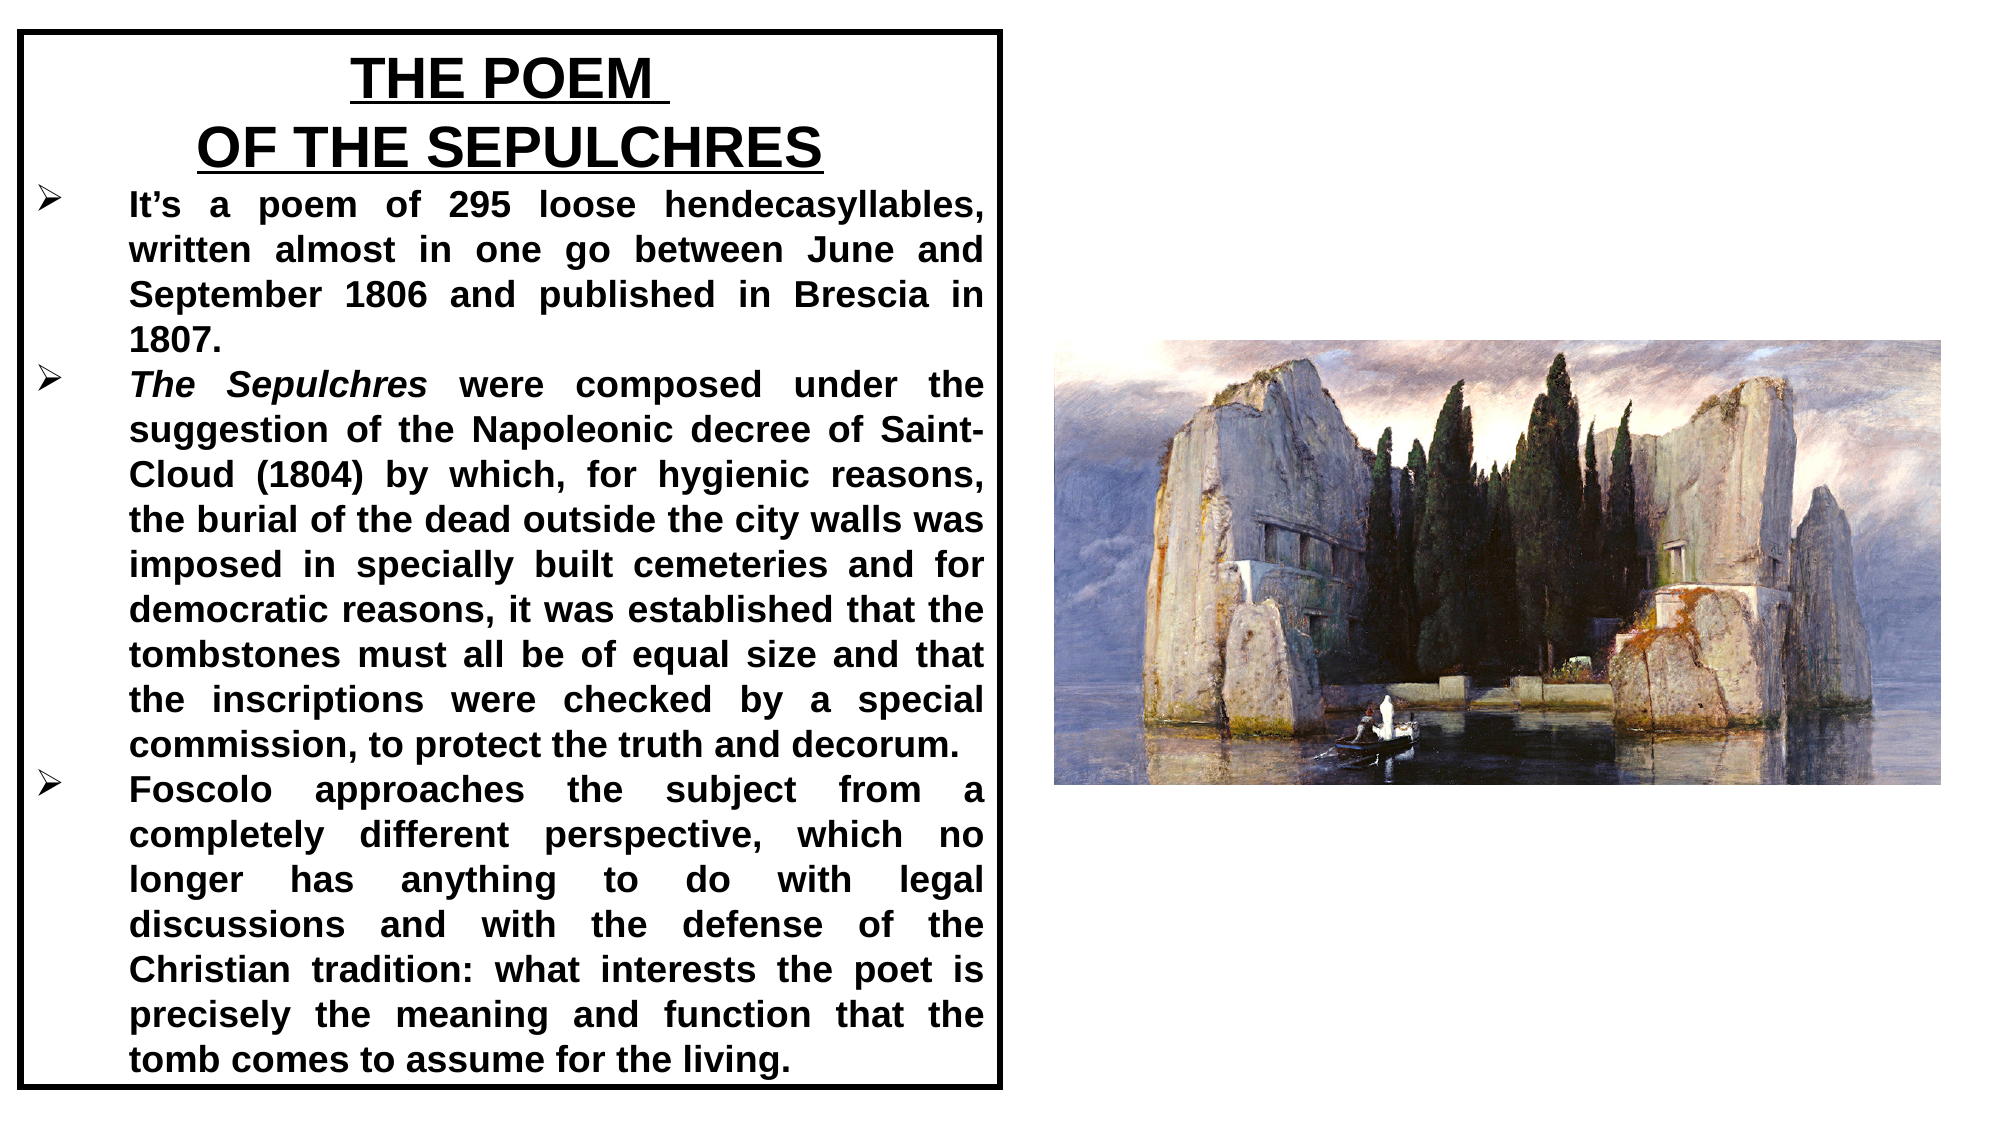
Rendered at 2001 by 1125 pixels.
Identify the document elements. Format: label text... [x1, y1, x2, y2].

text_box THE POEM OF THE SEPULCHRES It’s a poem of 295 loose hendecasyllables, written almost in one go between June and September 1806 and published in Brescia in 1807. The Sepulchres were composed under the suggestion of the Napoleonic decree of Saint-Cloud (1804) by which, for hygienic reasons, the burial of the dead outside the city walls was imposed in specially built cemeteries and for democratic reasons, it was established that the tombstones must all be of equal size and that the inscriptions were checked by a special commission, to protect the truth and decorum. Foscolo approaches the subject from a completely different perspective, which no longer has anything to do with legal discussions and with the defense of the Christian tradition: what interests the poet is precisely the meaning and function that the tomb comes to assume for the living. [19, 31, 1001, 1088]
picture [1054, 340, 1941, 785]
